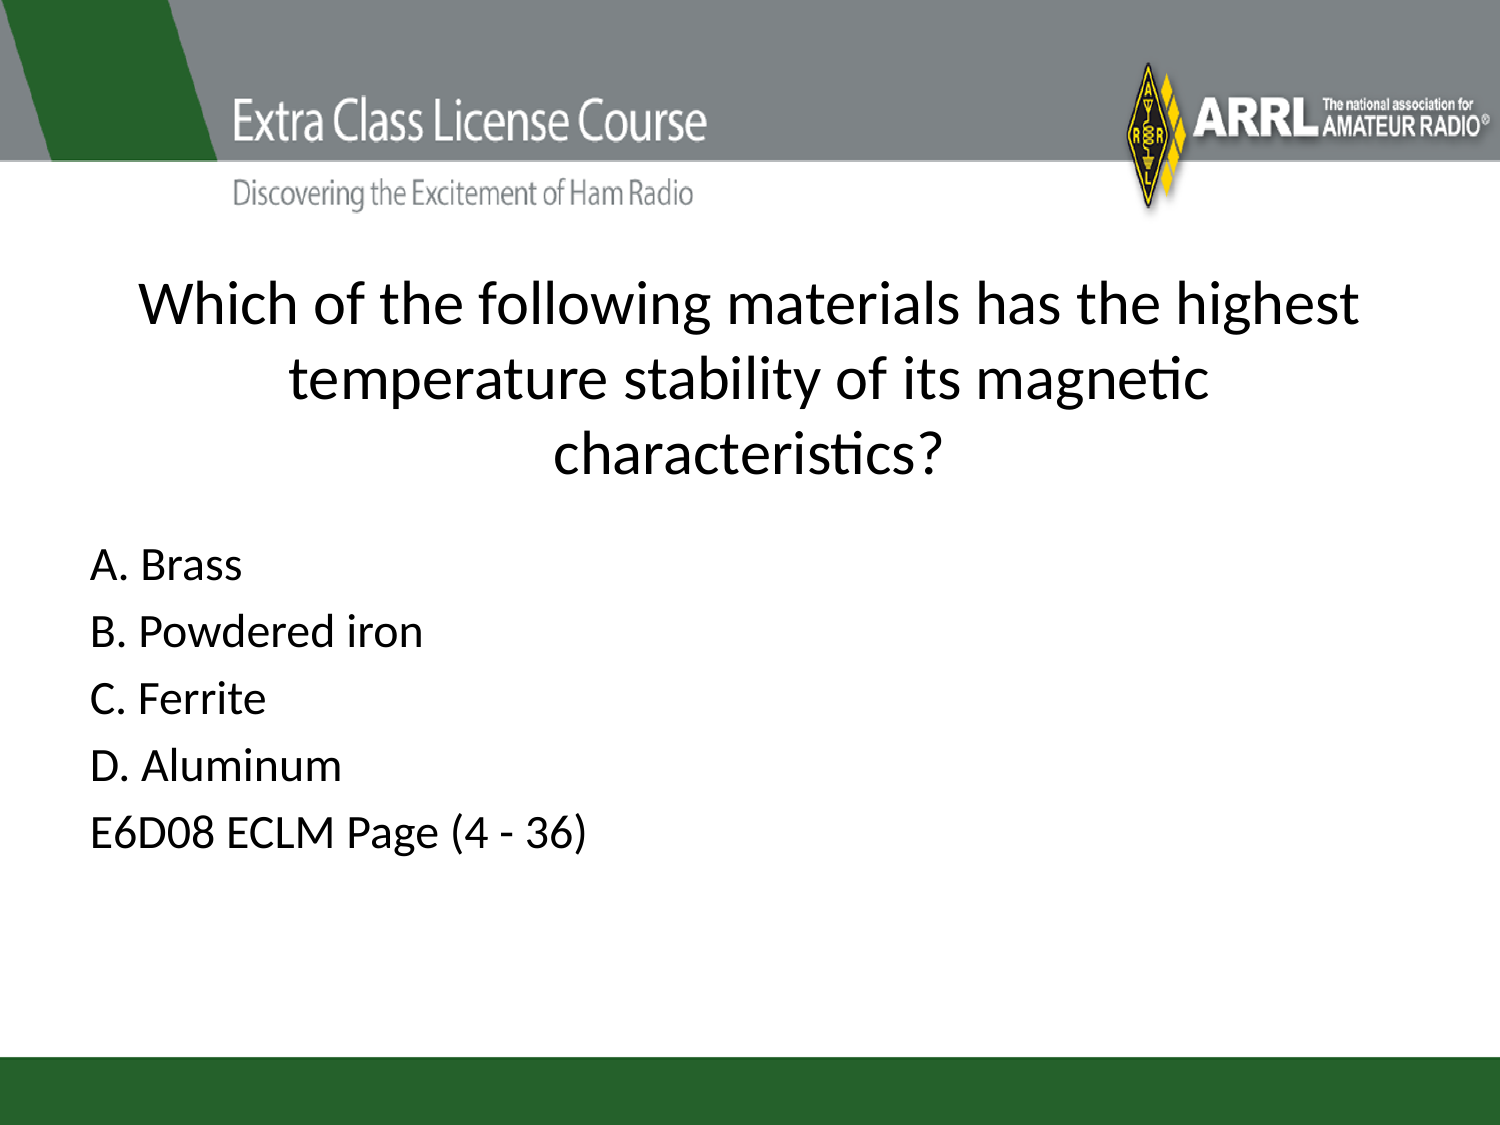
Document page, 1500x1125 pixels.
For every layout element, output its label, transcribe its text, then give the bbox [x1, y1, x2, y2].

title Which of the following materials has the highest temperature stability of its magnetic characteristics? [75, 254, 1425, 435]
picture [0, 0, 1500, 1125]
list A. Brass B. Powdered iron C. Ferrite D. Aluminum E6D08 ECLM Page (4 - 36) [75, 525, 1425, 1005]
